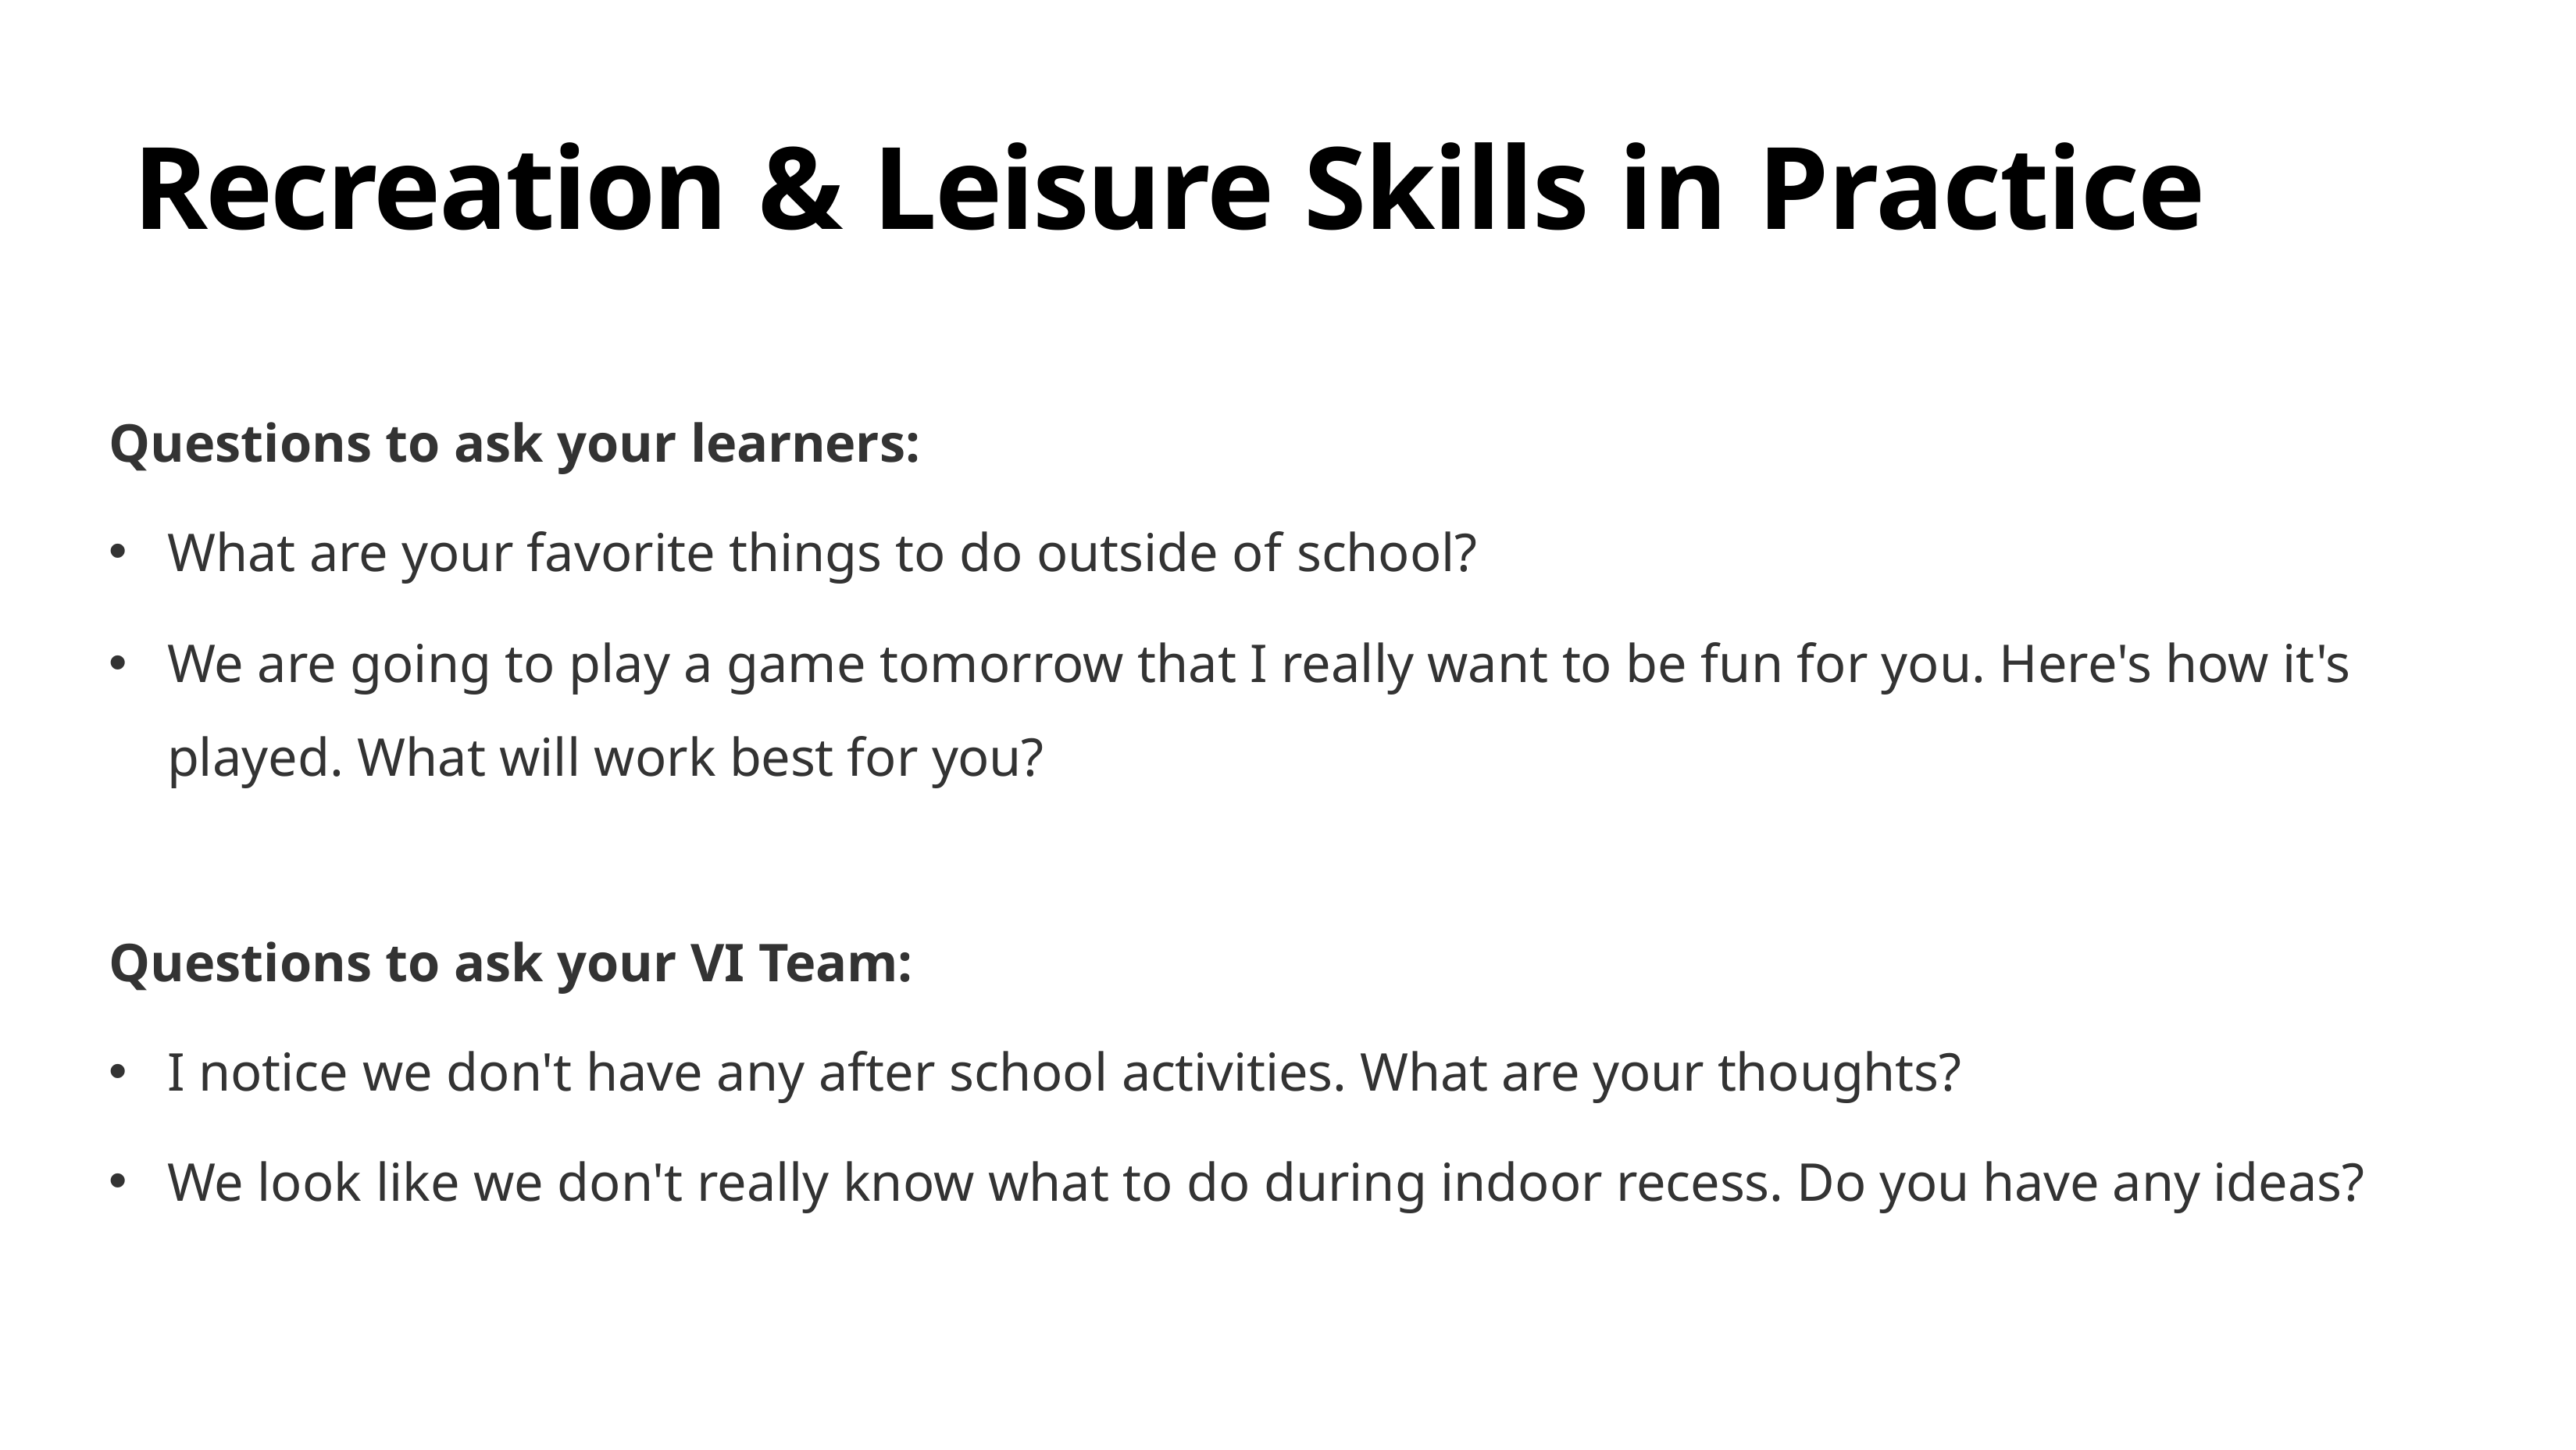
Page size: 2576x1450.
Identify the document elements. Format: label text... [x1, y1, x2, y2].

title Recreation & Leisure Skills in Practice [88, 80, 2453, 358]
text_box Questions to ask your learners: What are your favorite things to do outside of school? We are going to play a game tomorrow that I really want to be fun for you. Here's how it's played. What will work best for you? Questions to ask your VI Team: I notice we don't have any after school activities. What are your thoughts? We look like we don't really know what to do during indoor recess. Do you have any ideas? [107, 360, 2436, 1212]
